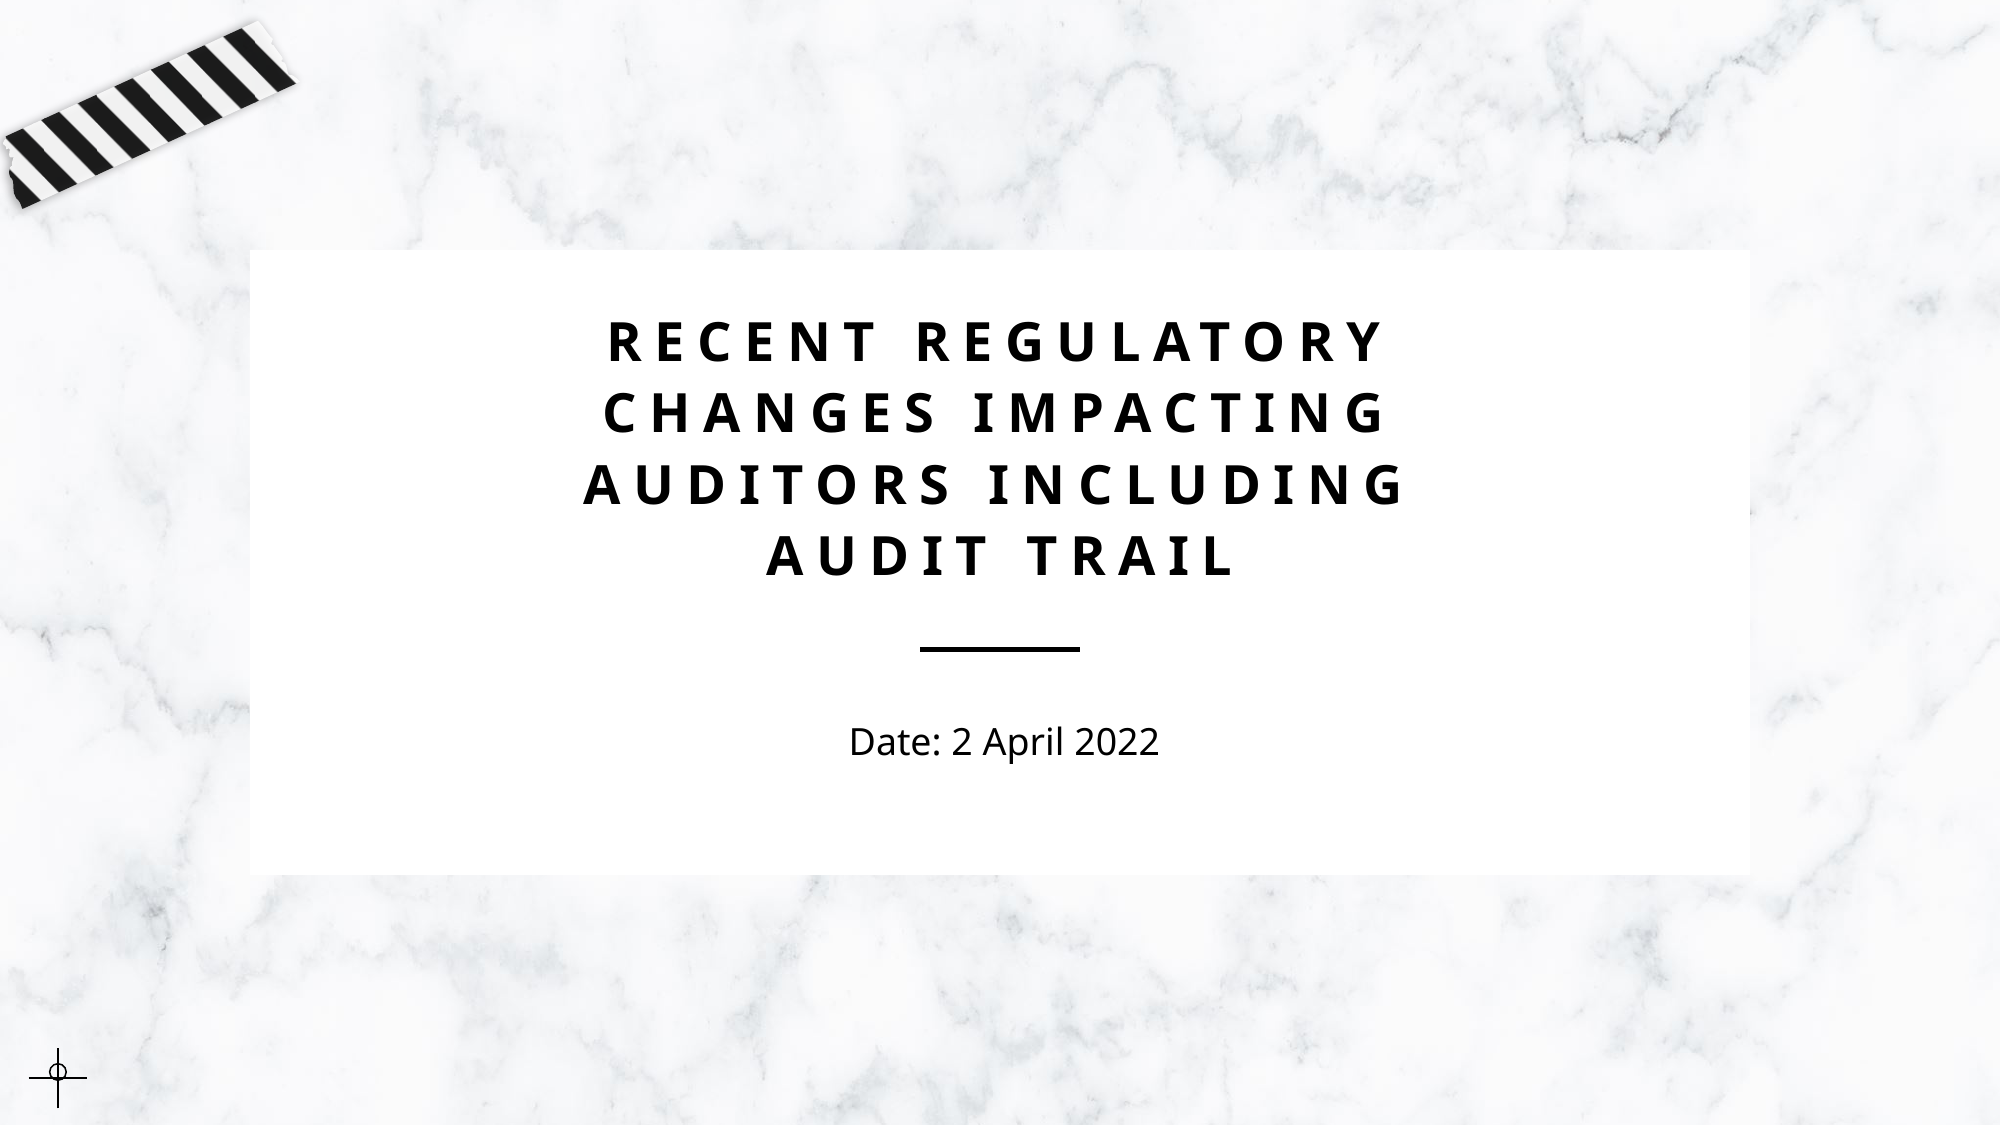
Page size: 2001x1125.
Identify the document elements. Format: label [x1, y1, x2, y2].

text_box [28, 1047, 88, 1109]
picture [0, 0, 2000, 1125]
